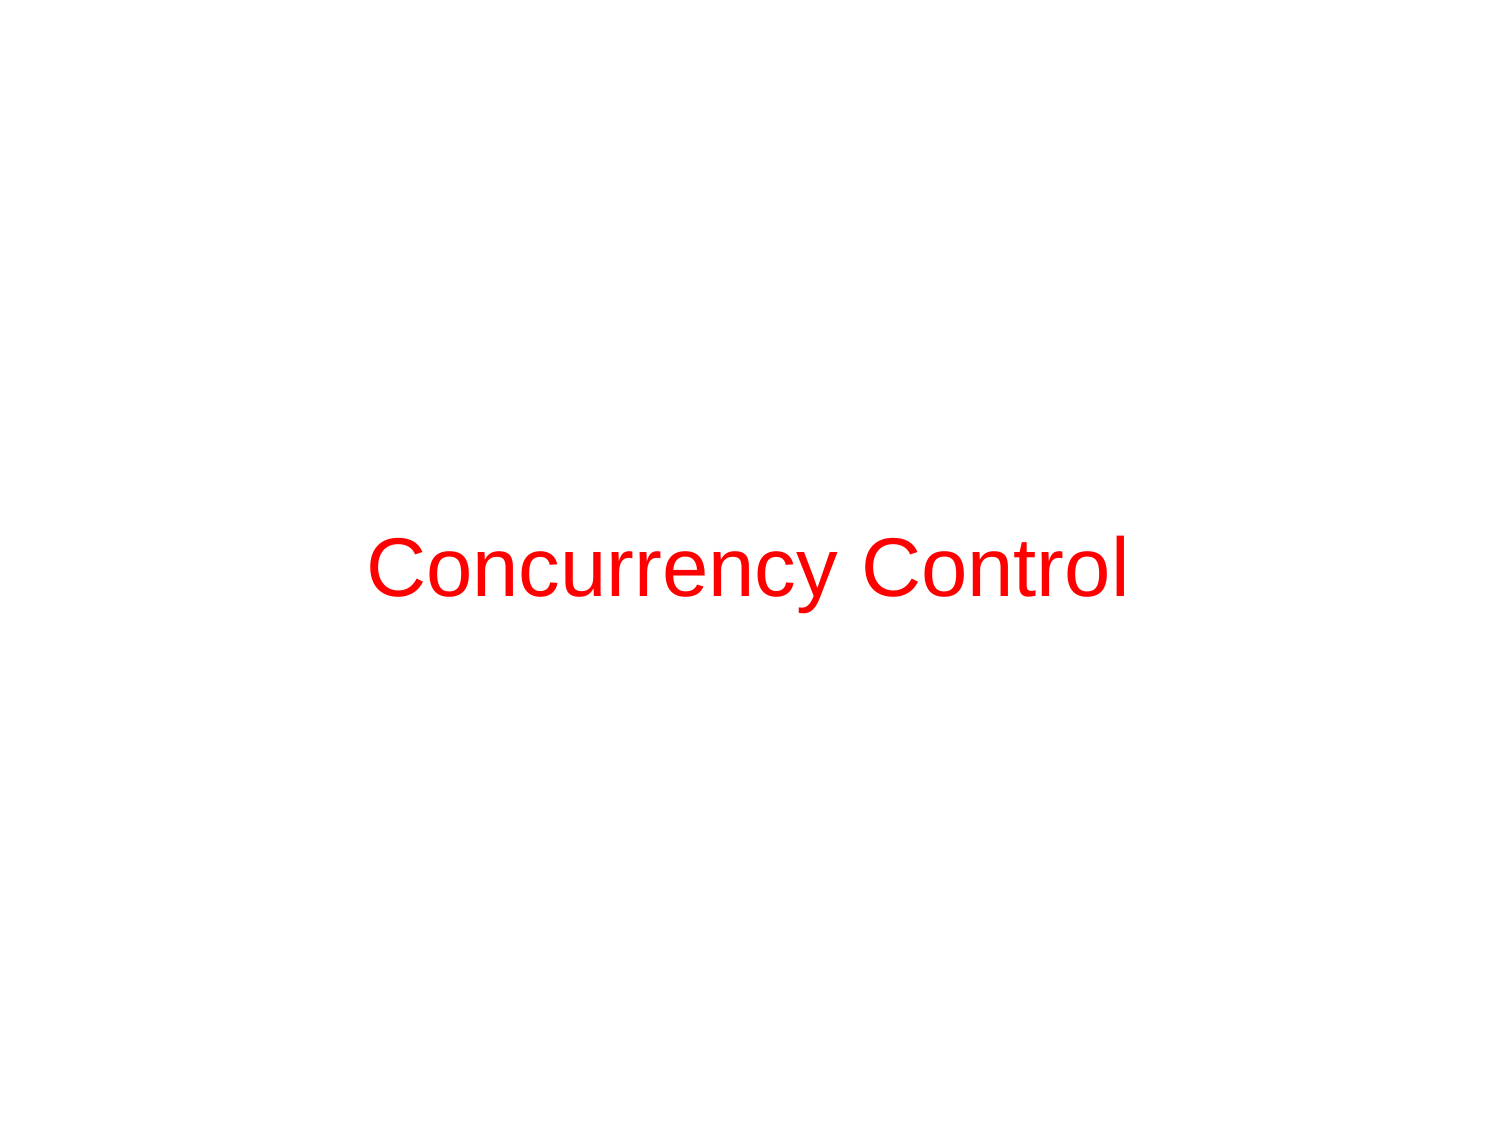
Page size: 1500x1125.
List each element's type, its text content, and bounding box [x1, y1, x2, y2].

text_box Concurrency Control [0, 9, 1497, 1125]
